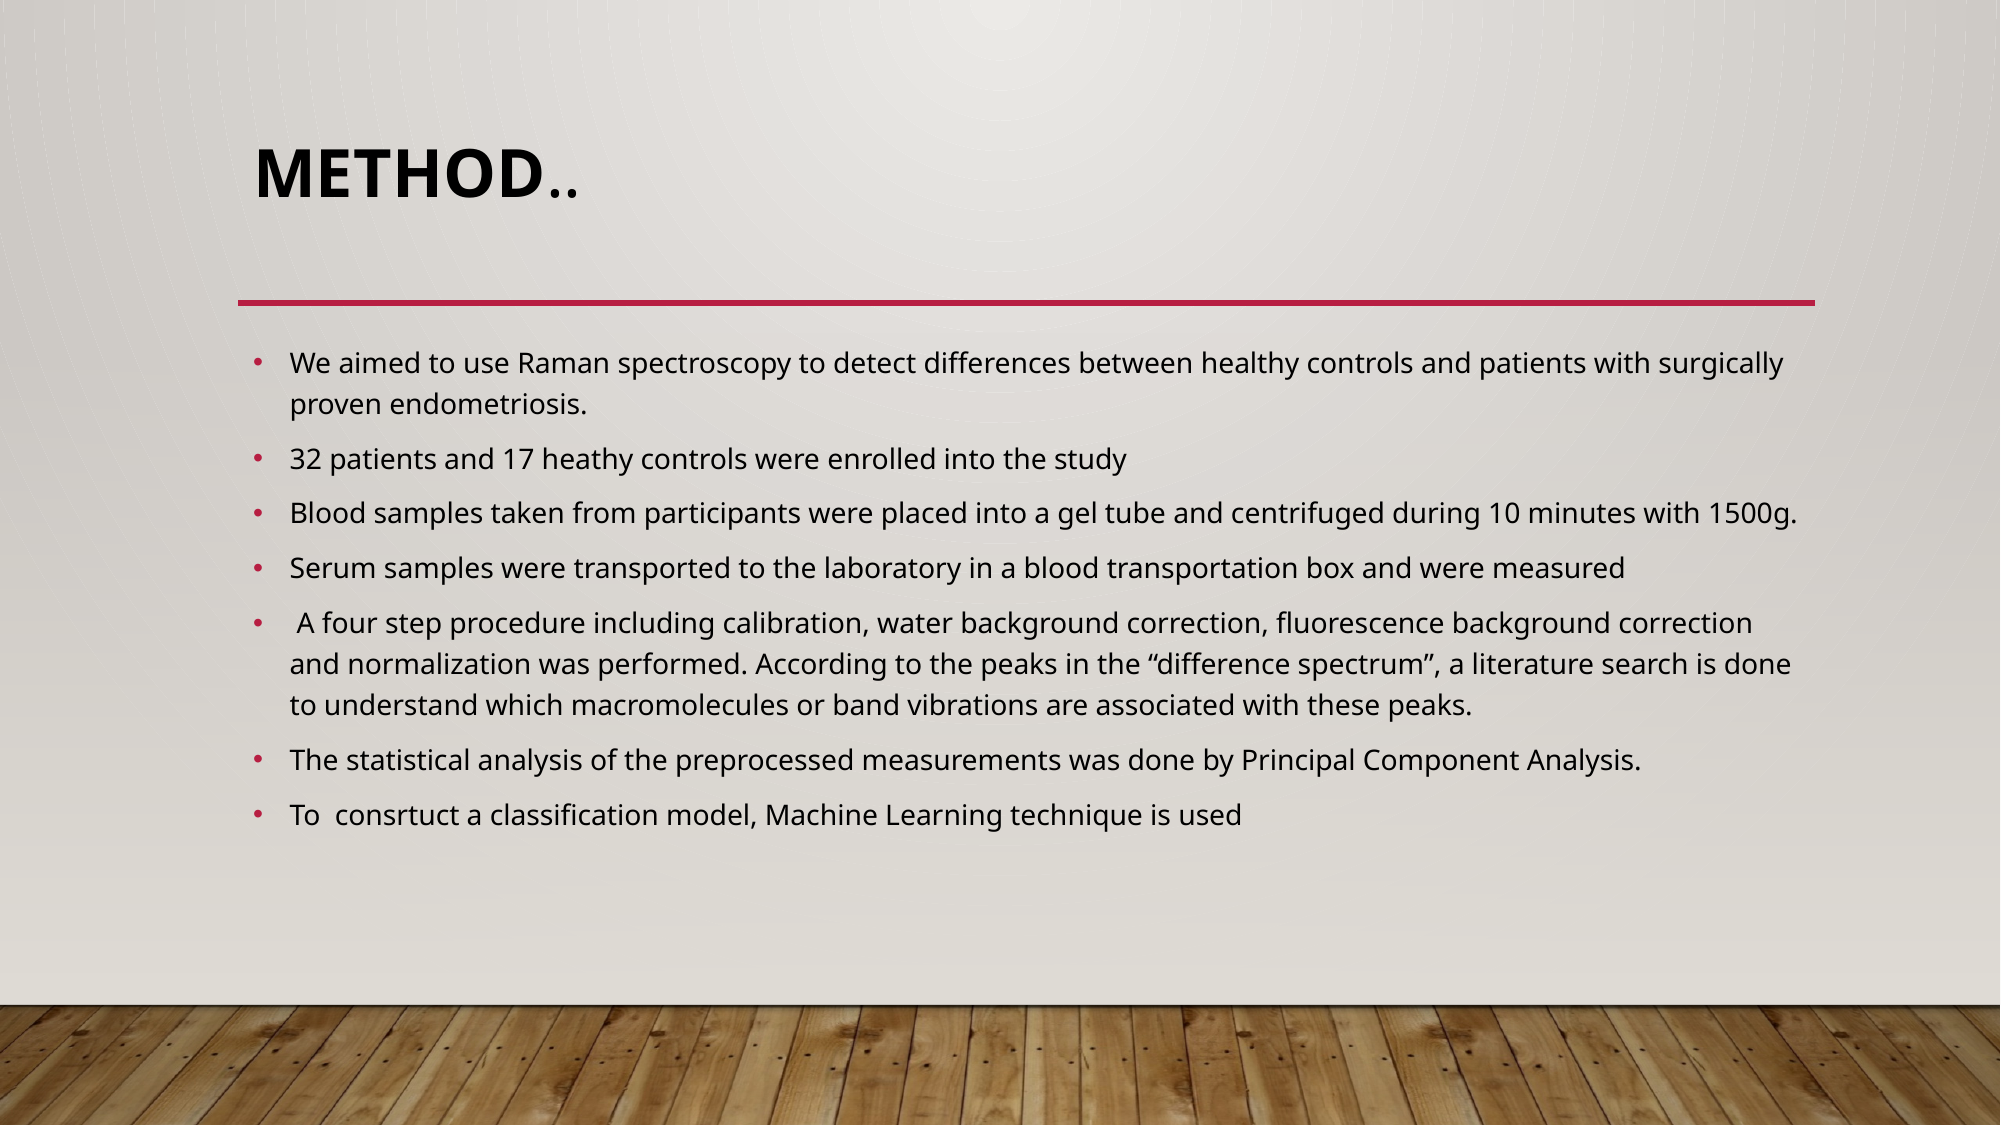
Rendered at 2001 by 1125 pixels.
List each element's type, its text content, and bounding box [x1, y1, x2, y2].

title Method.. [238, 131, 1814, 305]
picture [0, 1005, 2000, 1125]
list We aimed to use Raman spectroscopy to detect differences between healthy controls and patients with surgically proven endometriosis. 32 patients and 17 heathy controls were enrolled into the study Blood samples taken from participants were placed into a gel tube and centrifuged during 10 minutes with 1500g. Serum samples were transported to the laboratory in a blood transportation box and were measured A four step procedure including calibration, water background correction, fluorescence background correction and normalization was performed. According to the peaks in the “difference spectrum”, a literature search is done to understand which macromolecules or band vibrations are associated with these peaks. The statistical analysis of the preprocessed measurements was done by Principal Component Analysis. To consrtuct a classification model, Machine Learning technique is used [238, 330, 1814, 897]
